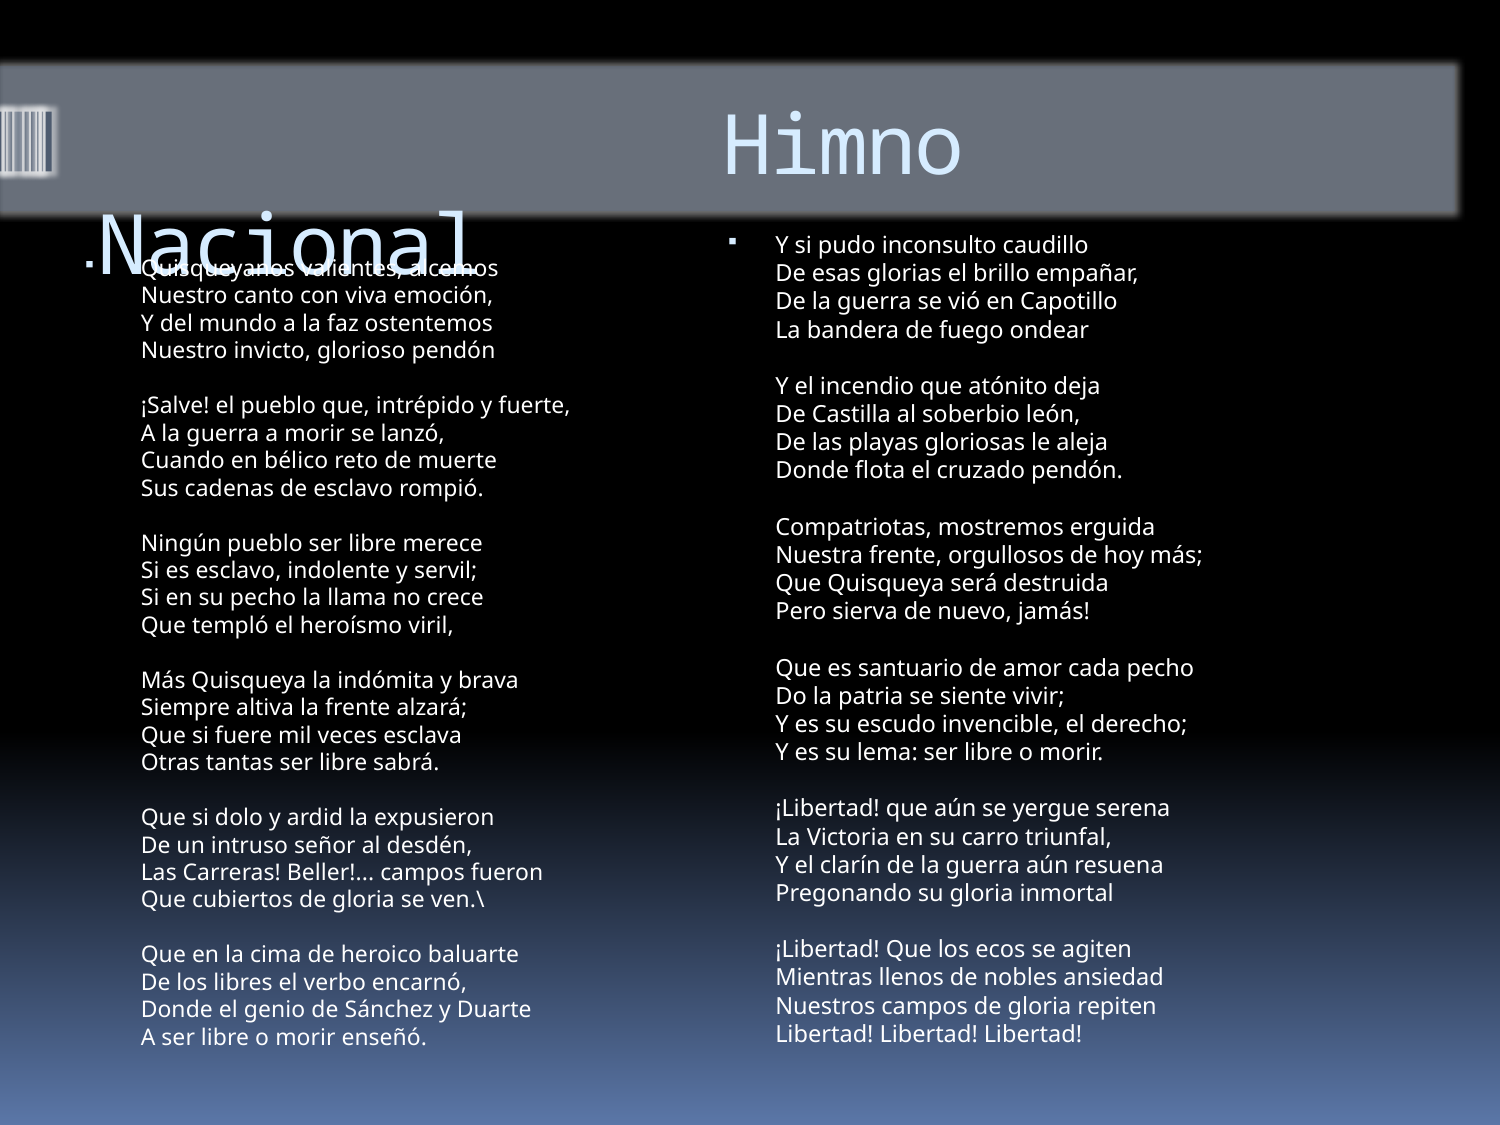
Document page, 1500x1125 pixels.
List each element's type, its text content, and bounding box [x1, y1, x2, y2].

title Himno Nacional [82, 83, 1358, 234]
list Quisqueyanos valientes, alcemos Nuestro canto con viva emoción, Y del mundo a la faz ostentemos Nuestro invicto, glorioso pendón ¡Salve! el pueblo que, intrépido y fuerte, A la guerra a morir se lanzó, Cuando en bélico reto de muerte Sus cadenas de esclavo rompió. Ningún pueblo ser libre merece Si es esclavo, indolente y servil; Si en su pecho la llama no crece Que templó el heroísmo viril, Más Quisqueya la indómita y brava Siempre altiva la frente alzará; Que si fuere mil veces esclava Otras tantas ser libre sabrá. Que si dolo y ardid la expusieron De un intruso señor al desdén, Las Carreras! Beller!... campos fueron Que cubiertos de gloria se ven.\ Que en la cima de heroico baluarte De los libres el verbo encarnó, Donde el genio de Sánchez y Duarte A ser libre o morir enseñó. [58, 246, 703, 896]
list Y si pudo inconsulto caudillo De esas glorias el brillo empañar, De la guerra se vió en Capotillo La bandera de fuego ondear Y el incendio que atónito deja De Castilla al soberbio león, De las playas gloriosas le aleja Donde flota el cruzado pendón. Compatriotas, mostremos erguida Nuestra frente, orgullosos de hoy más; Que Quisqueya será destruida Pero sierva de nuevo, jamás! Que es santuario de amor cada pecho Do la patria se siente vivir; Y es su escudo invencible, el derecho; Y es su lema: ser libre o morir. ¡Libertad! que aún se yergue serena La Victoria en su carro triunfal, Y el clarín de la guerra aún resuena Pregonando su gloria inmortal ¡Libertad! Que los ecos se agiten Mientras llenos de nobles ansiedad Nuestros campos de gloria repiten Libertad! Libertad! Libertad! [703, 222, 1367, 1065]
